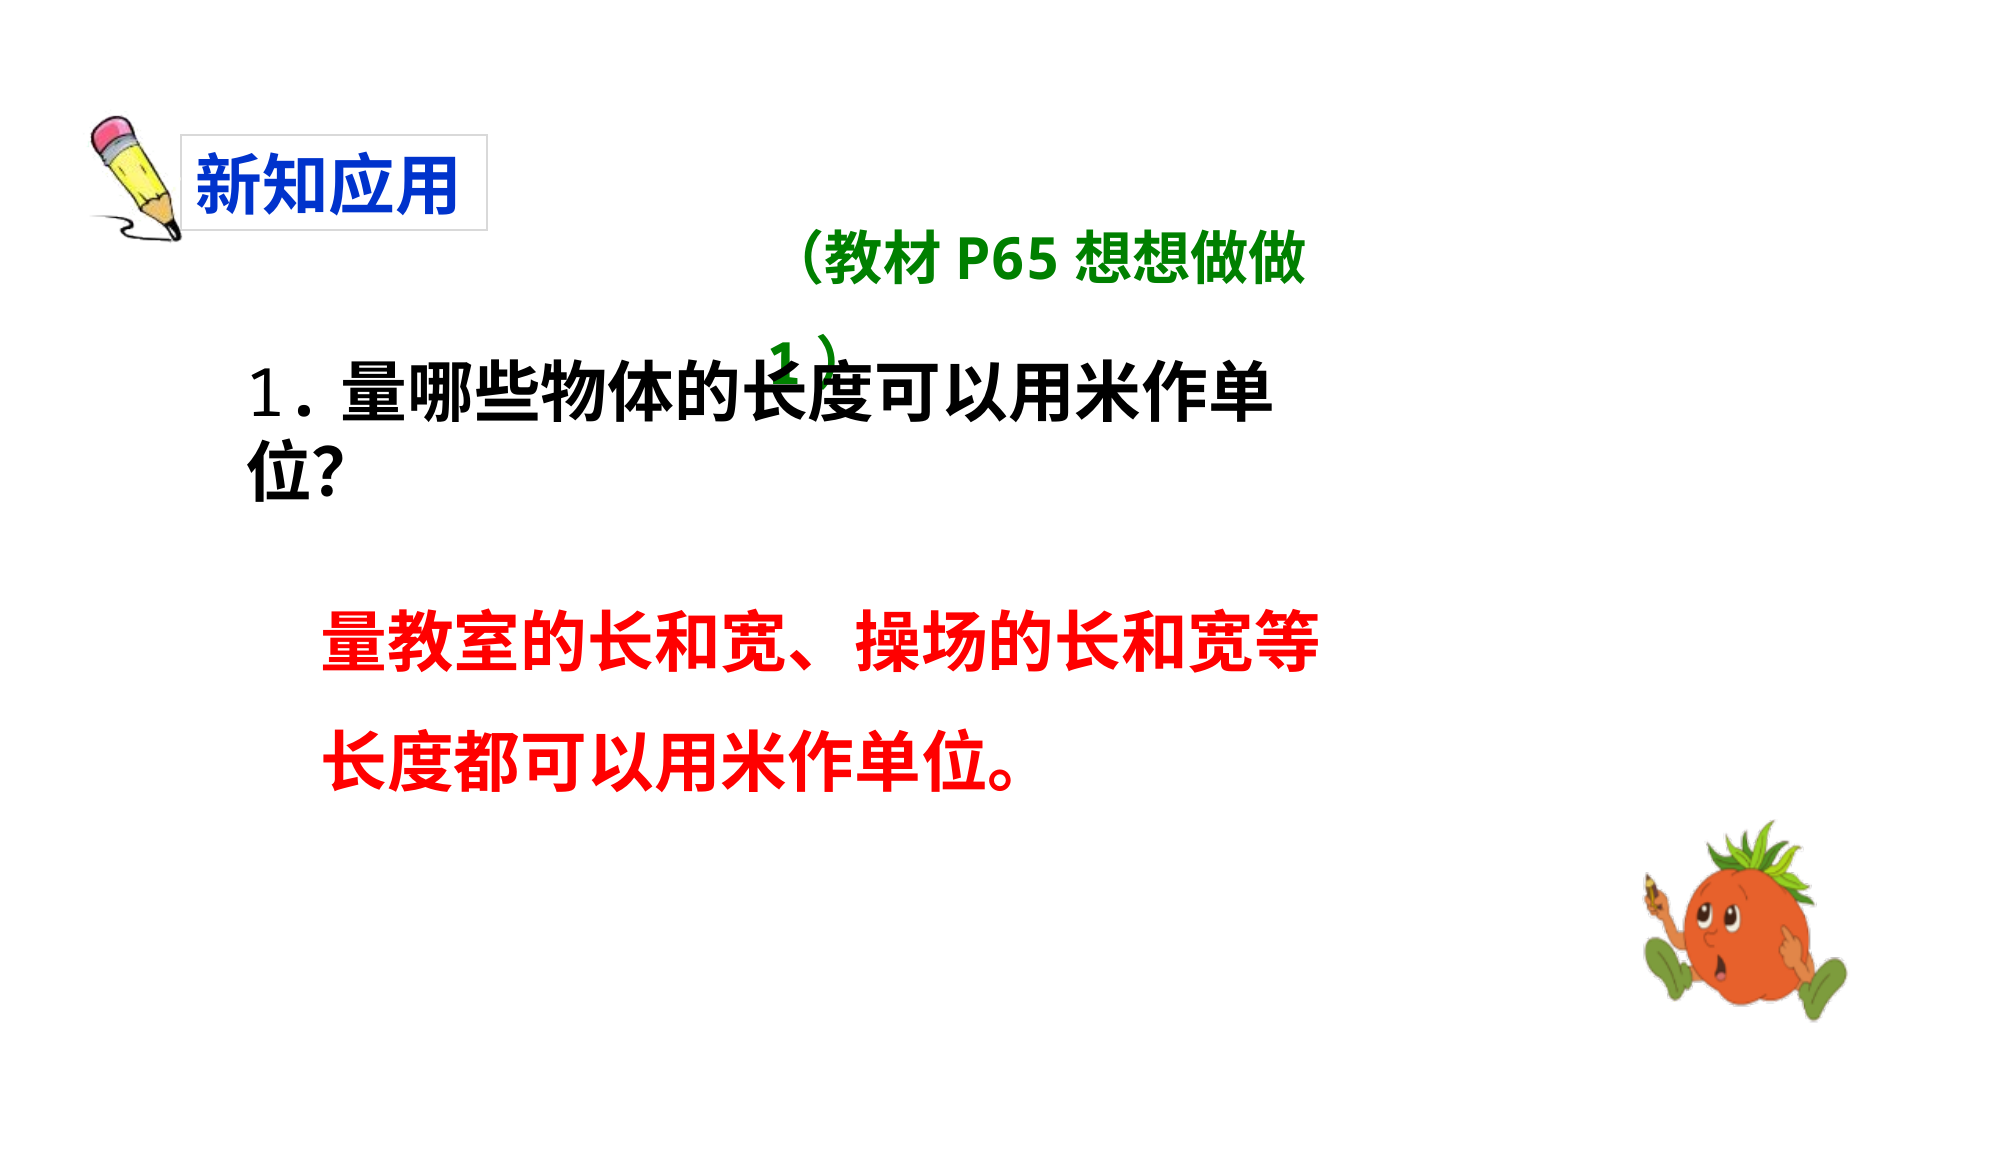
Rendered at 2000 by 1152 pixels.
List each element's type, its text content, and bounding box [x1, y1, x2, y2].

text_box 新知应用 [214, 135, 488, 230]
text_box （教材P65想想做做1） [751, 179, 1368, 399]
text_box 1.量哪些物体的长度可以用米作单位？ [230, 399, 1399, 459]
picture [55, 97, 214, 255]
text_box 量教室的长和宽、操场的长和宽等长度都可以用米作单位。 [305, 597, 1368, 763]
picture [1641, 819, 1851, 1027]
